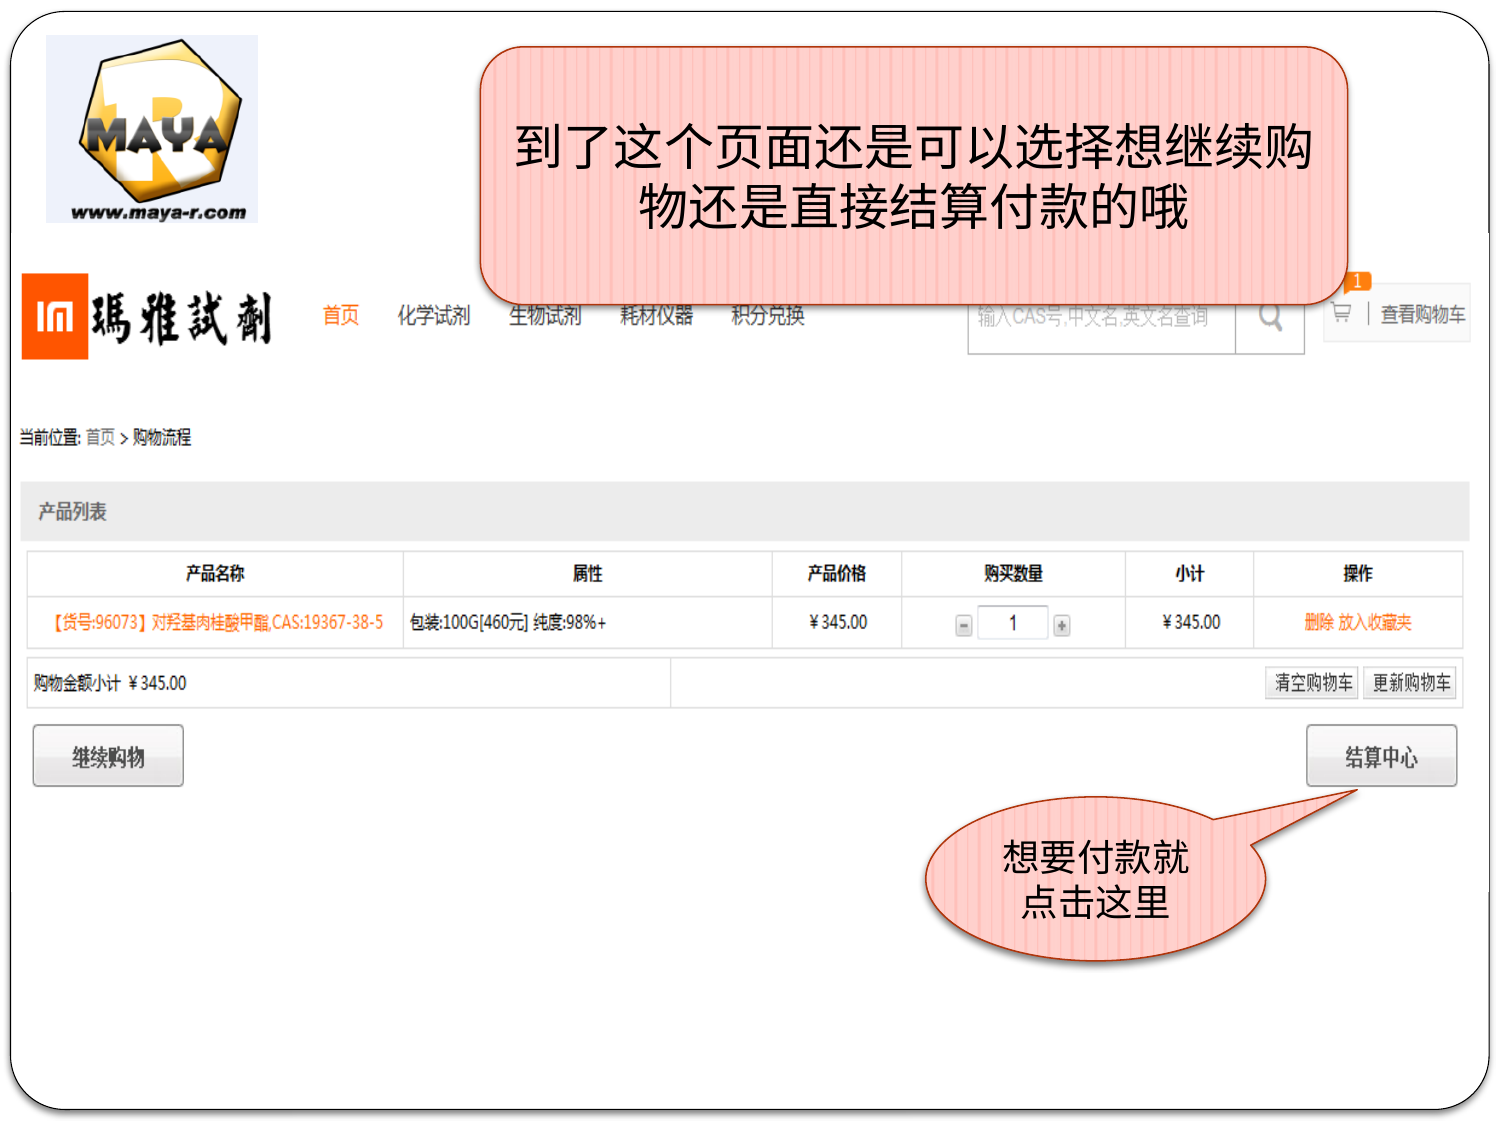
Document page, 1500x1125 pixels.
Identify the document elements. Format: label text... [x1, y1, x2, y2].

text_box 想要付款就点击这里 [931, 901, 1261, 962]
text_box 到了这个页面还是可以选择想继续购物还是直接结算付款的哦 [479, 46, 1349, 231]
picture [46, 35, 258, 223]
picture [11, 233, 1489, 892]
